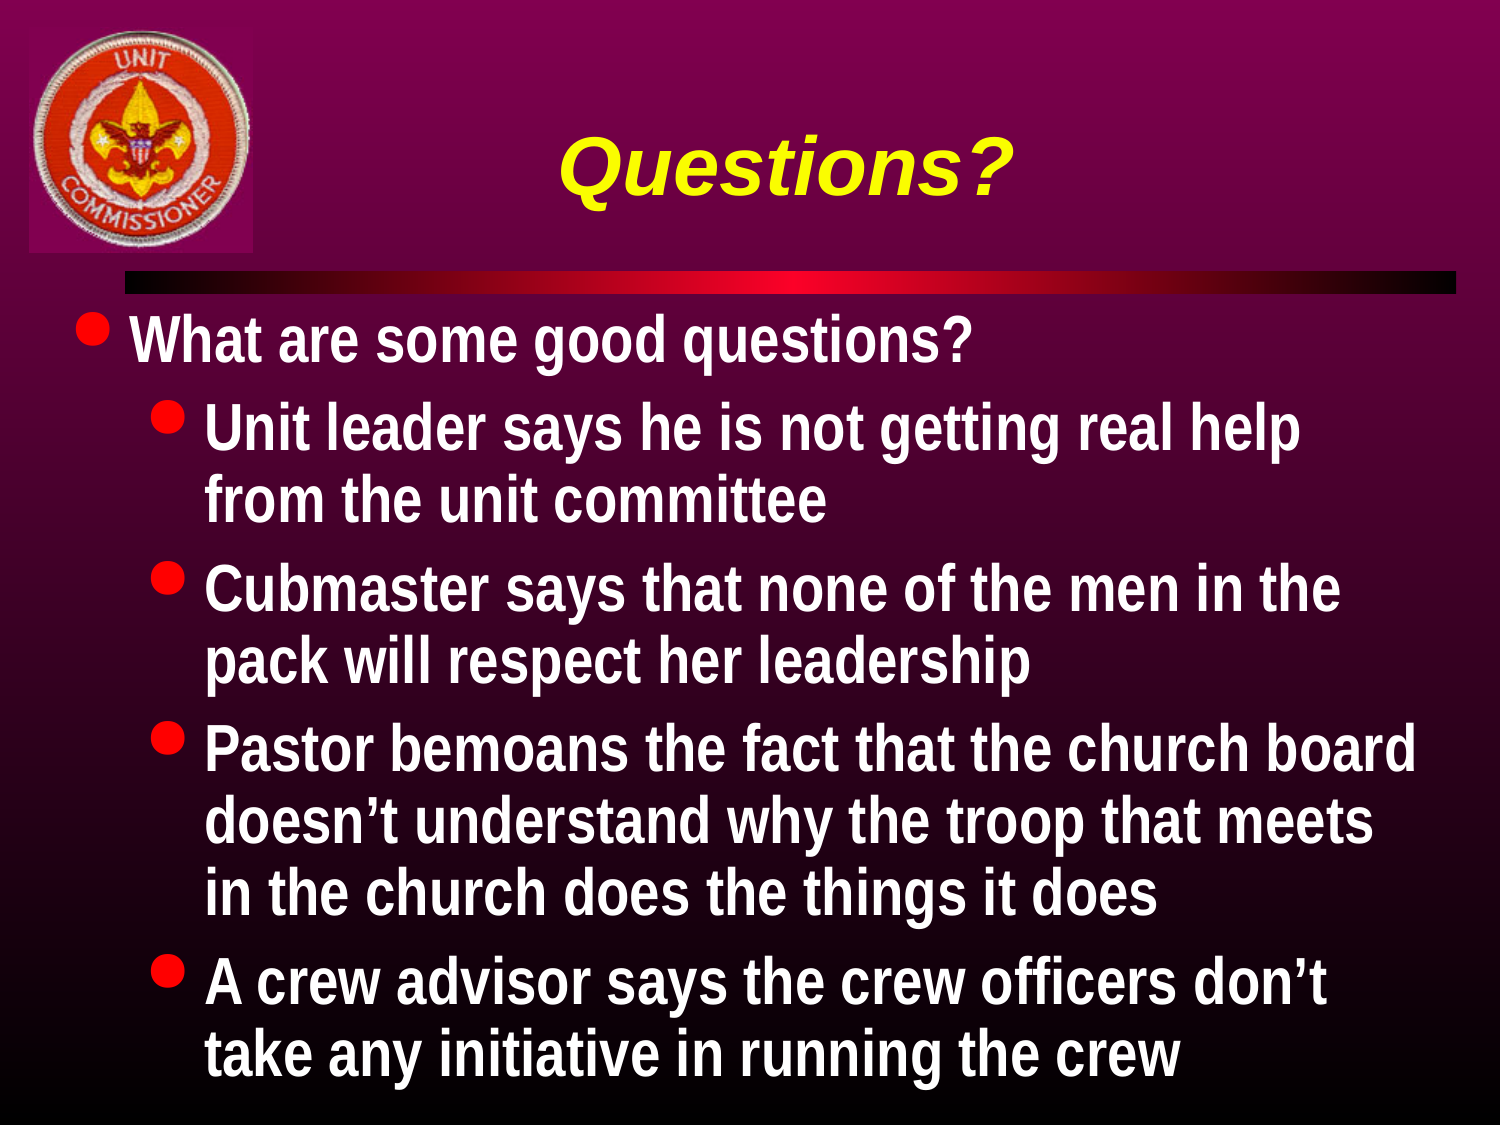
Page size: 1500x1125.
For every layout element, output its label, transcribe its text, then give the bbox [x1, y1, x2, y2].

title Questions? [114, 68, 1459, 257]
list What are some good questions? Unit leader says he is not getting real help from the unit committee Cubmaster says that none of the men in the pack will respect her leadership Pastor bemoans the fact that the church board doesn’t understand why the troop that meets in the church does the things it does A crew advisor says the crew officers don’t take any initiative in running the crew [58, 296, 1448, 1125]
picture [29, 27, 253, 253]
